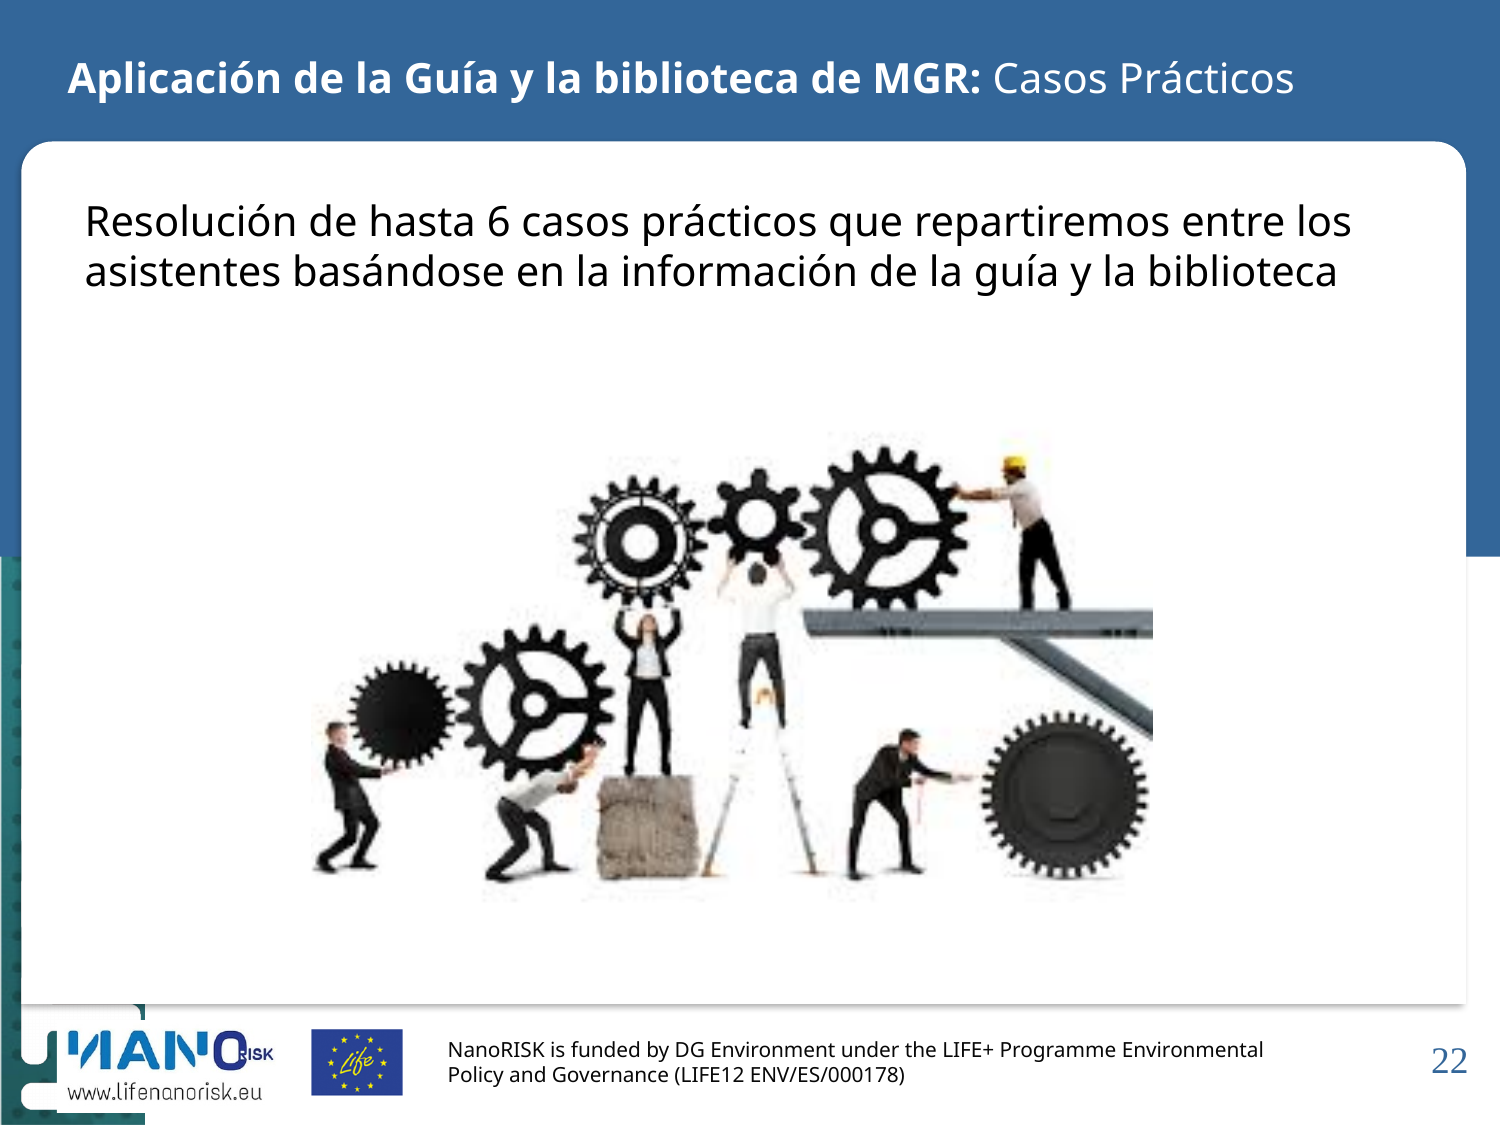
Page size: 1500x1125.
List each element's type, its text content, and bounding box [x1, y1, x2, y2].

text_box [0, 0, 1500, 557]
slide_number 22 [1416, 1029, 1500, 1104]
text_box Resolución de hasta 6 casos prácticos que repartiremos entre los asistentes basándose en la información de la guía y la biblioteca [69, 187, 1431, 352]
picture [2, 557, 145, 1124]
text_box Aplicación de la Guía y la biblioteca de MGR: Casos Prácticos [52, 44, 1473, 159]
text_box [56, 1020, 1310, 1113]
text_box [20, 140, 1467, 1005]
picture [311, 334, 1154, 906]
